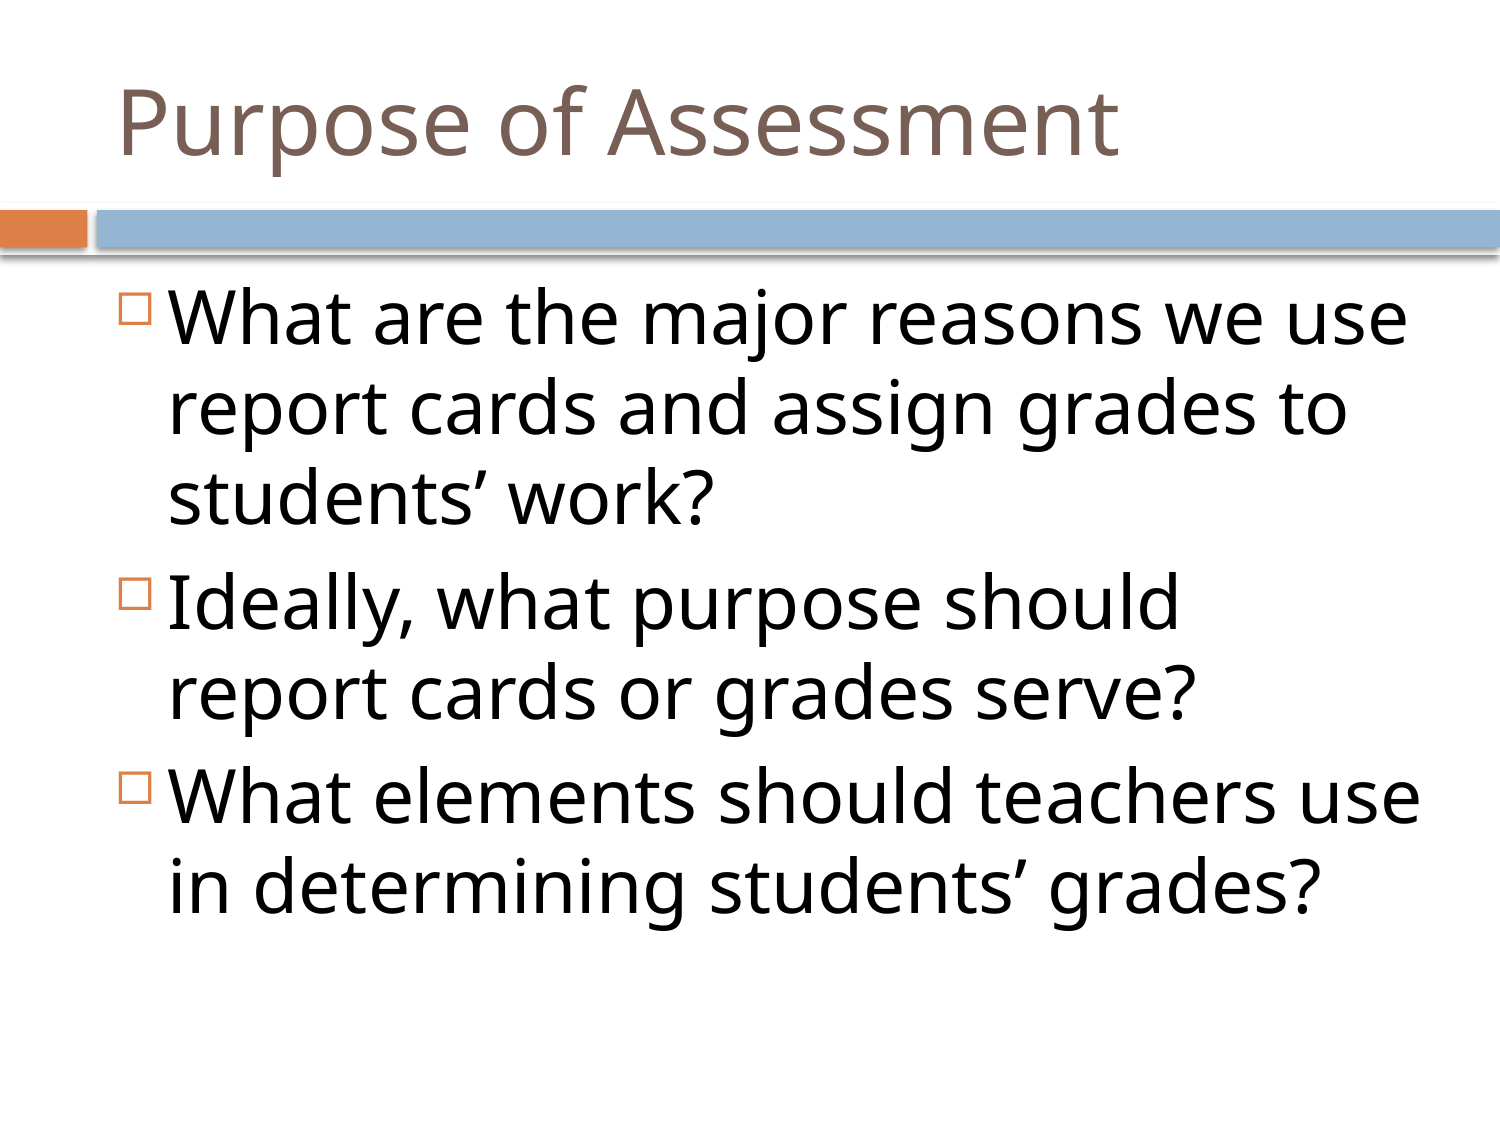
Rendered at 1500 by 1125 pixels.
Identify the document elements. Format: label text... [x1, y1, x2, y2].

title Purpose of Assessment [100, 37, 1438, 200]
list What are the major reasons we use report cards and assign grades to students’ work? Ideally, what purpose should report cards or grades serve? What elements should teachers use in determining students’ grades? [100, 262, 1438, 1000]
